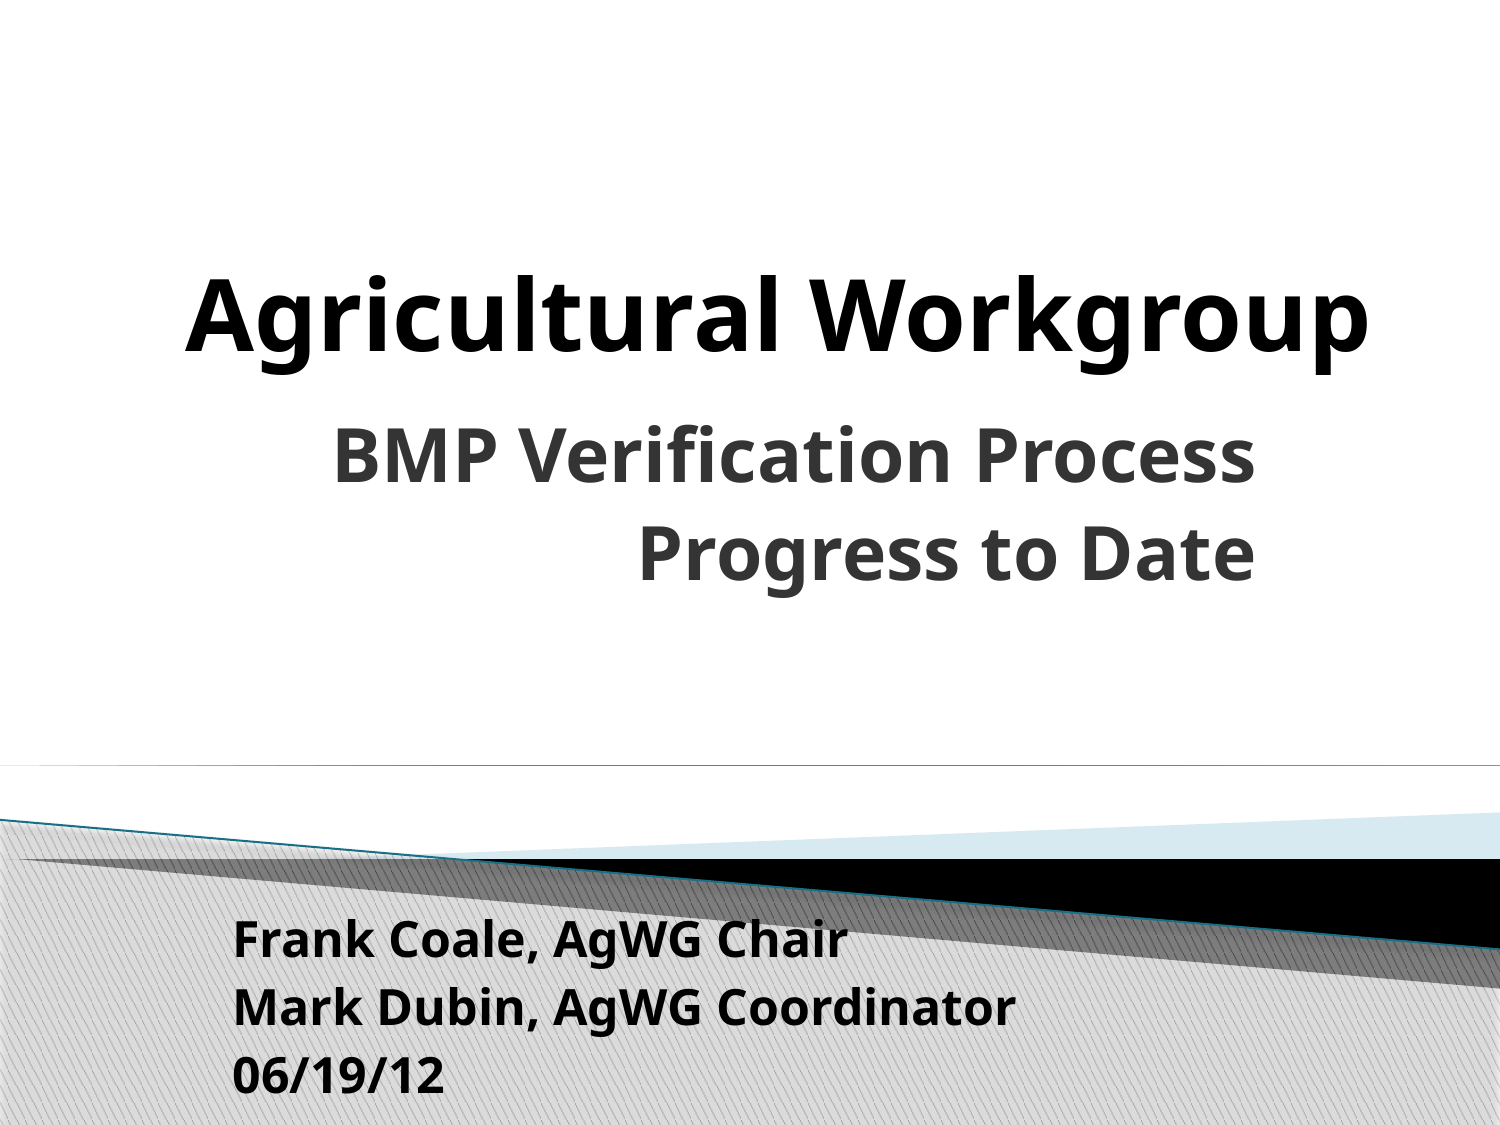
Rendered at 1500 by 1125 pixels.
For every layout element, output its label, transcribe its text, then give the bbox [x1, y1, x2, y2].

subtitle BMP Verification Process Progress to Date Frank Coale, AgWG Chair Mark Dubin, AgWG Coordinator 06/19/12 [225, 399, 1275, 688]
title Agricultural Workgroup [112, 137, 1388, 379]
picture [5, 859, 1500, 989]
